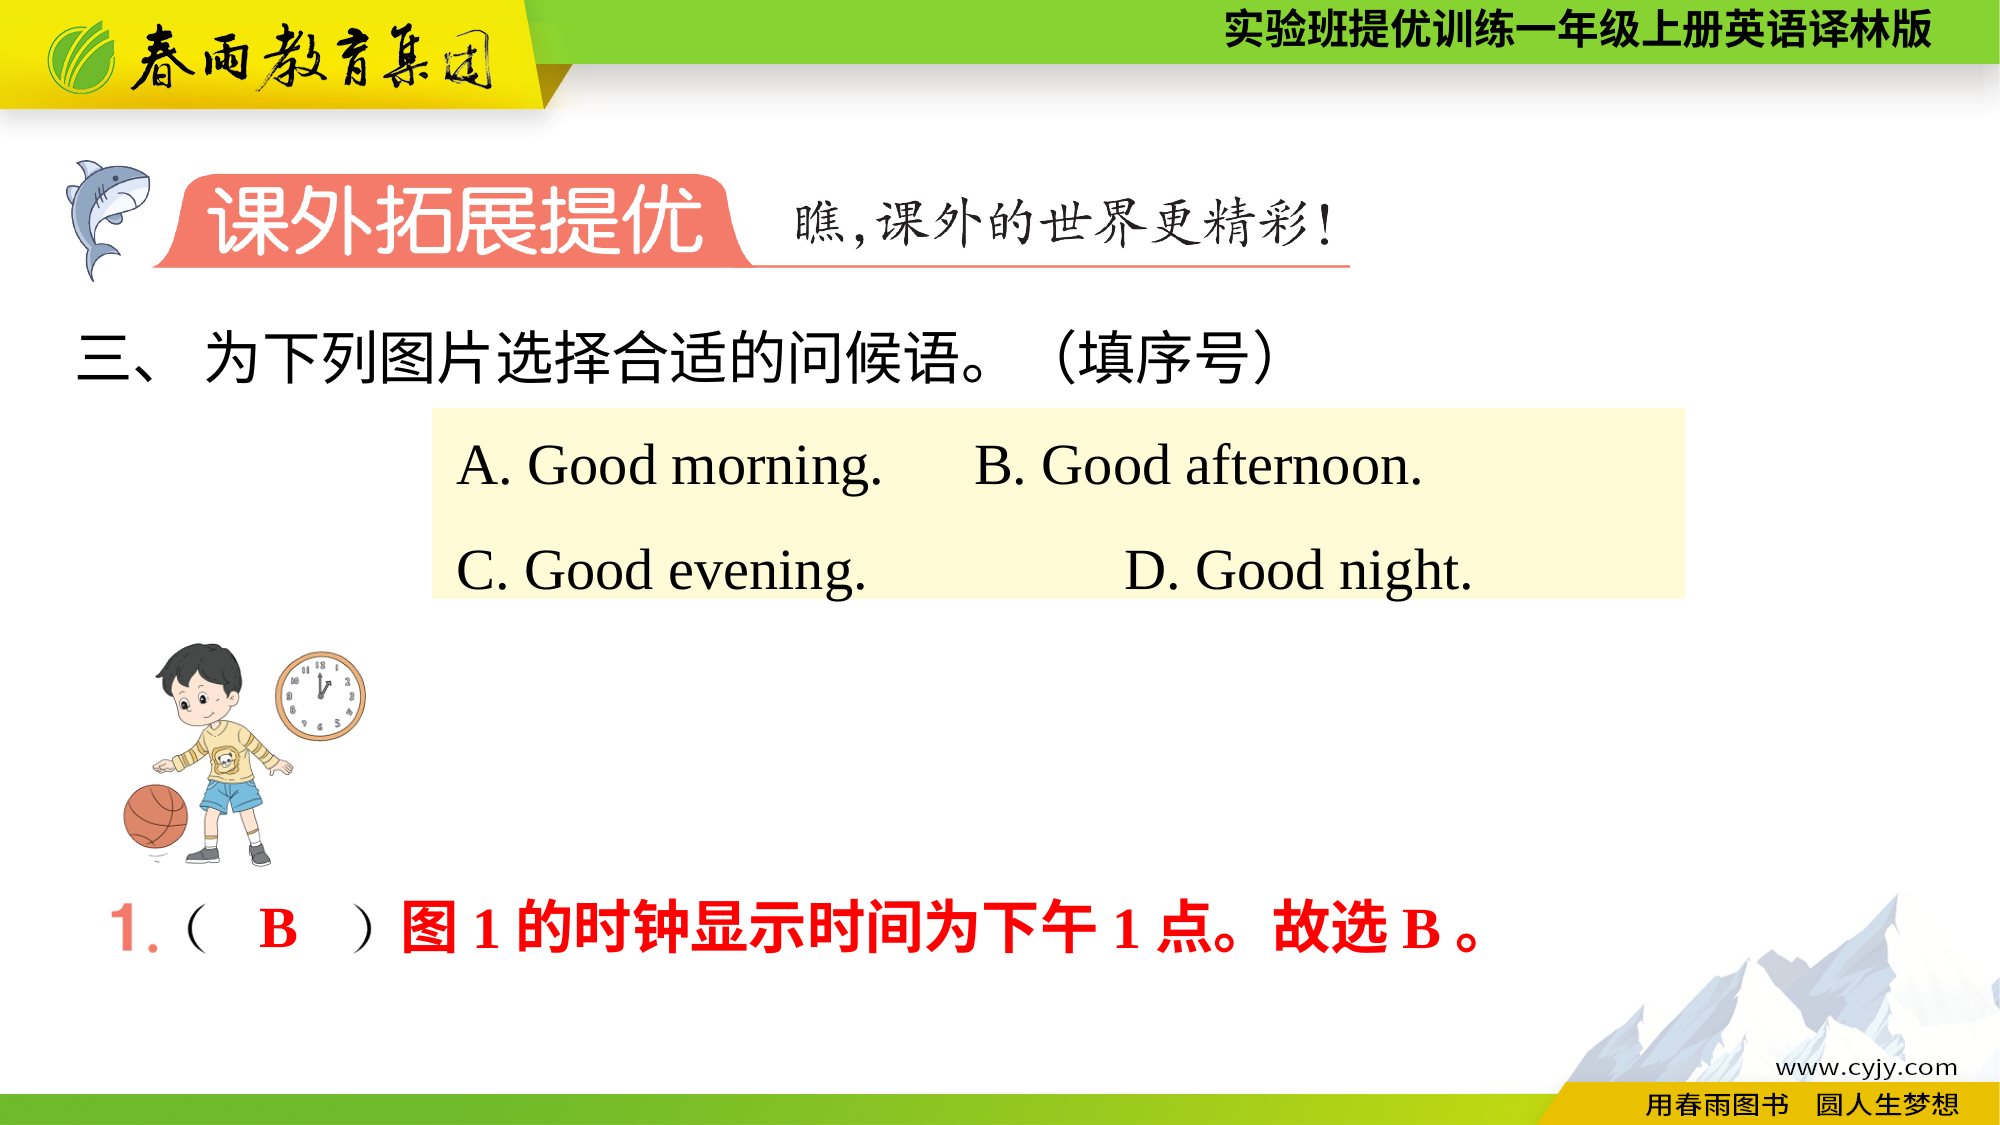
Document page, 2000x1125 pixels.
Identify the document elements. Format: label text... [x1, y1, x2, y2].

picture [0, 0, 2000, 1125]
text_box 图1的时钟显示时间为下午1点。故选B。 [403, 882, 1563, 968]
list 三、 为下列图片选择合适的问候语。（填序号） A. Good morning. B. Good afternoon. C. Good evening. D. Good night. [59, 278, 1944, 599]
